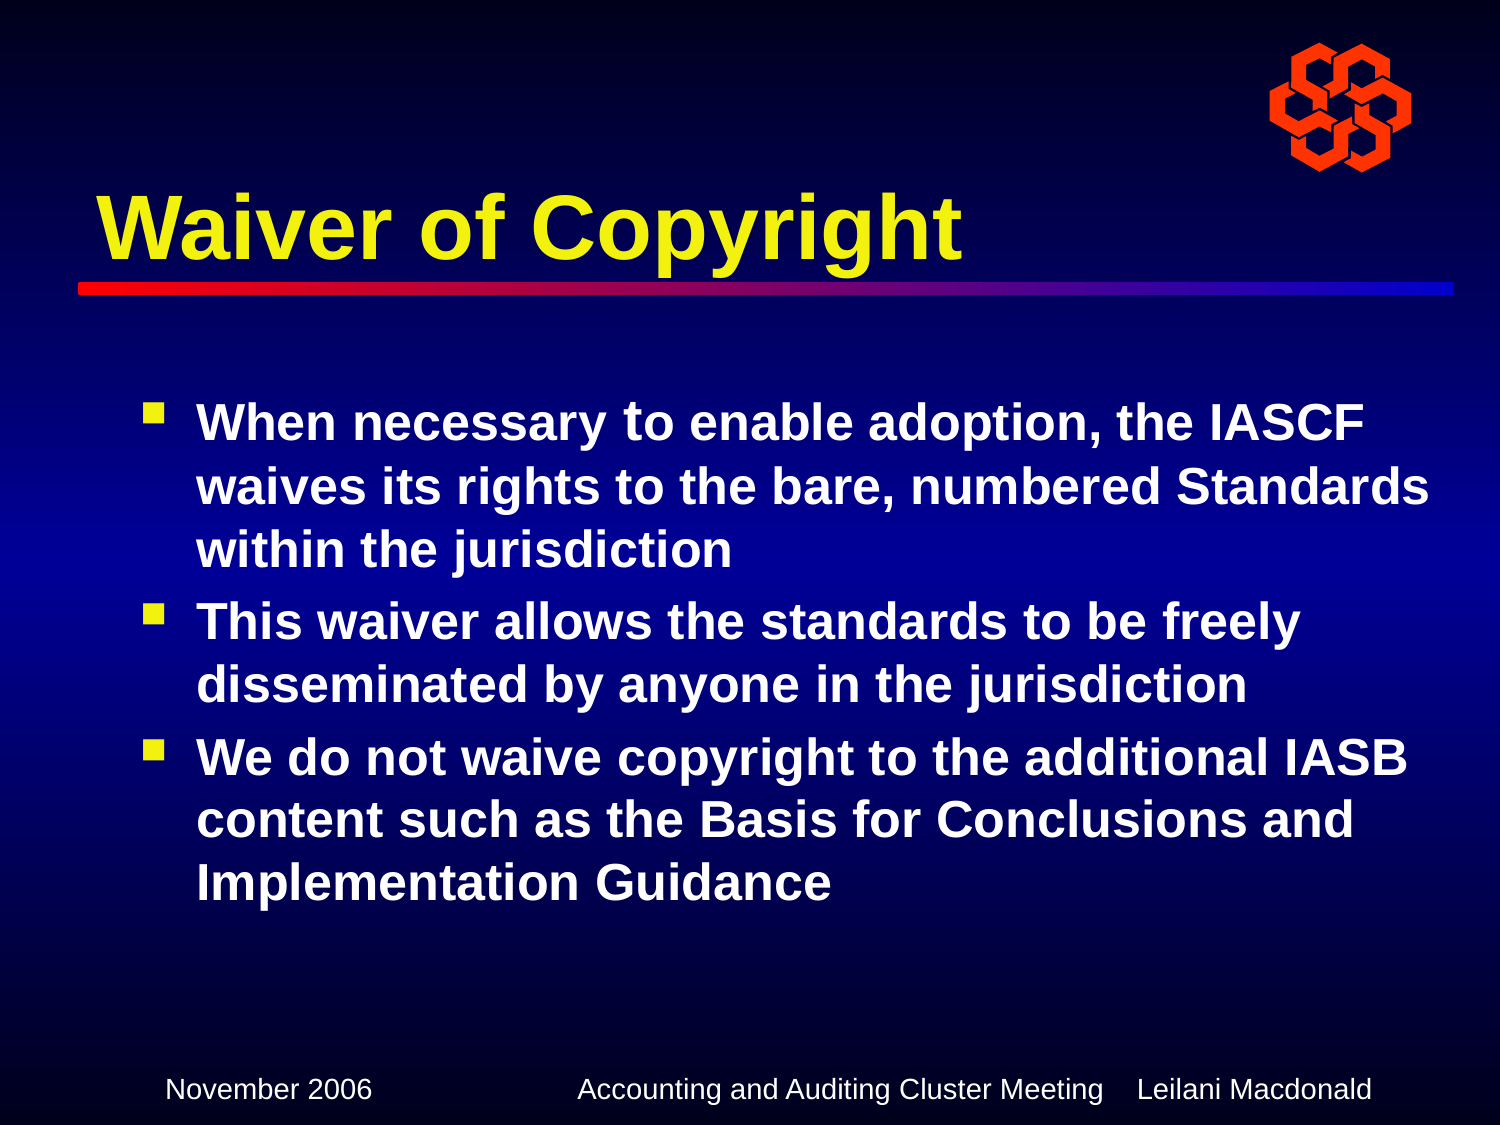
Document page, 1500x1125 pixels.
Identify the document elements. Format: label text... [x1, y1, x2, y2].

list When necessary to enable adoption, the IASCF waives its rights to the bare, numbered Standards within the jurisdiction This waiver allows the standards to be freely disseminated by anyone in the jurisdiction We do not waive copyright to the additional IASB content such as the Basis for Conclusions and Implementation Guidance [124, 374, 1470, 1007]
title Waiver of Copyright [80, 72, 1469, 286]
footer Accounting and Auditing Cluster Meeting Leilani Macdonald [485, 1037, 1466, 1113]
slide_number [149, 1037, 463, 1113]
